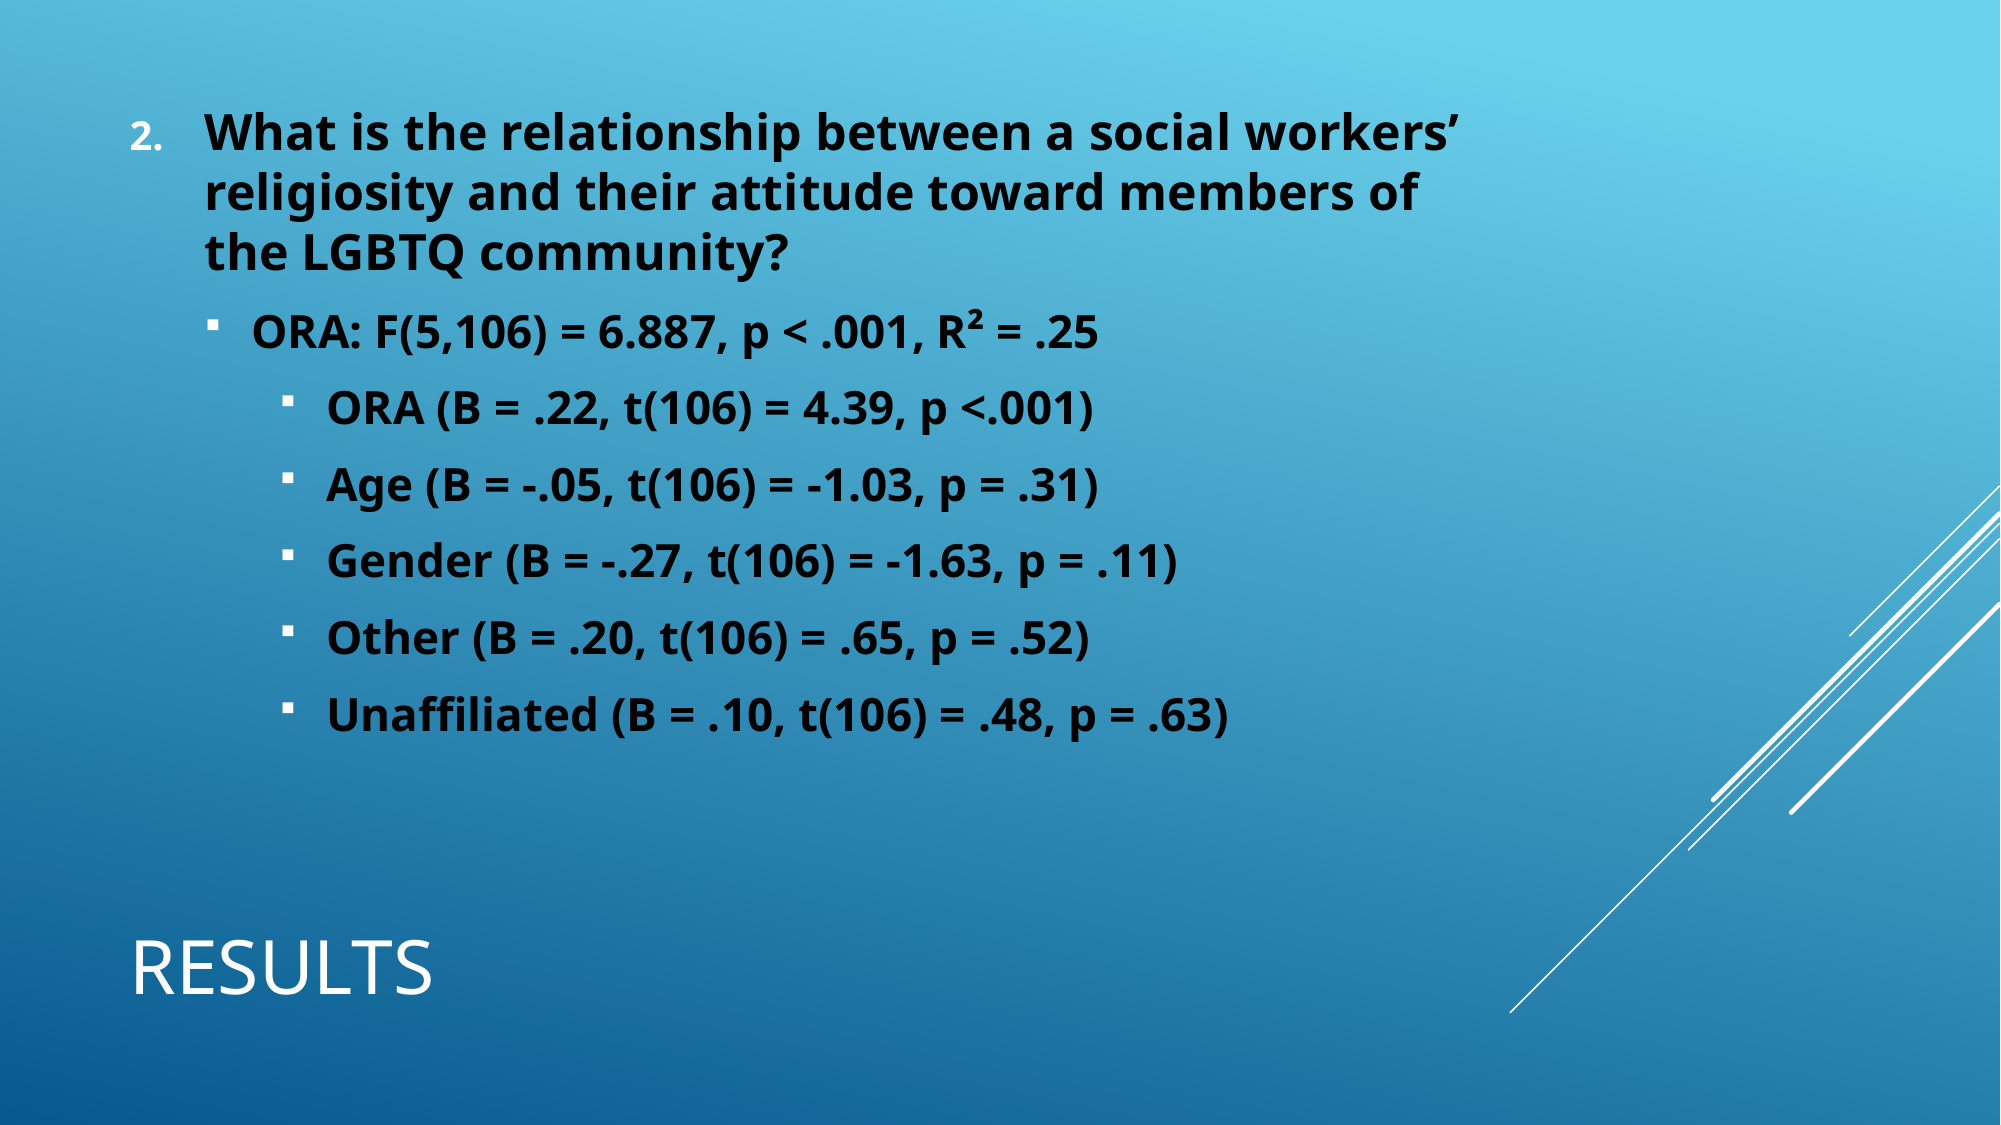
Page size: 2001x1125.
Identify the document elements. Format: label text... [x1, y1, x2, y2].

list What is the relationship between a social workers’ religiosity and their attitude toward members of the LGBTQ community? ORA: F(5,106) = 6.887, p < .001, R² = .25 ORA (B = .22, t(106) = 4.39, p <.001) Age (B = -.05, t(106) = -1.03, p = .31) Gender (B = -.27, t(106) = -1.63, p = .11) Other (B = .20, t(106) = .65, p = .52) Unaffiliated (B = .10, t(106) = .48, p = .63) [114, 19, 1515, 822]
title Results [114, 841, 1515, 1089]
